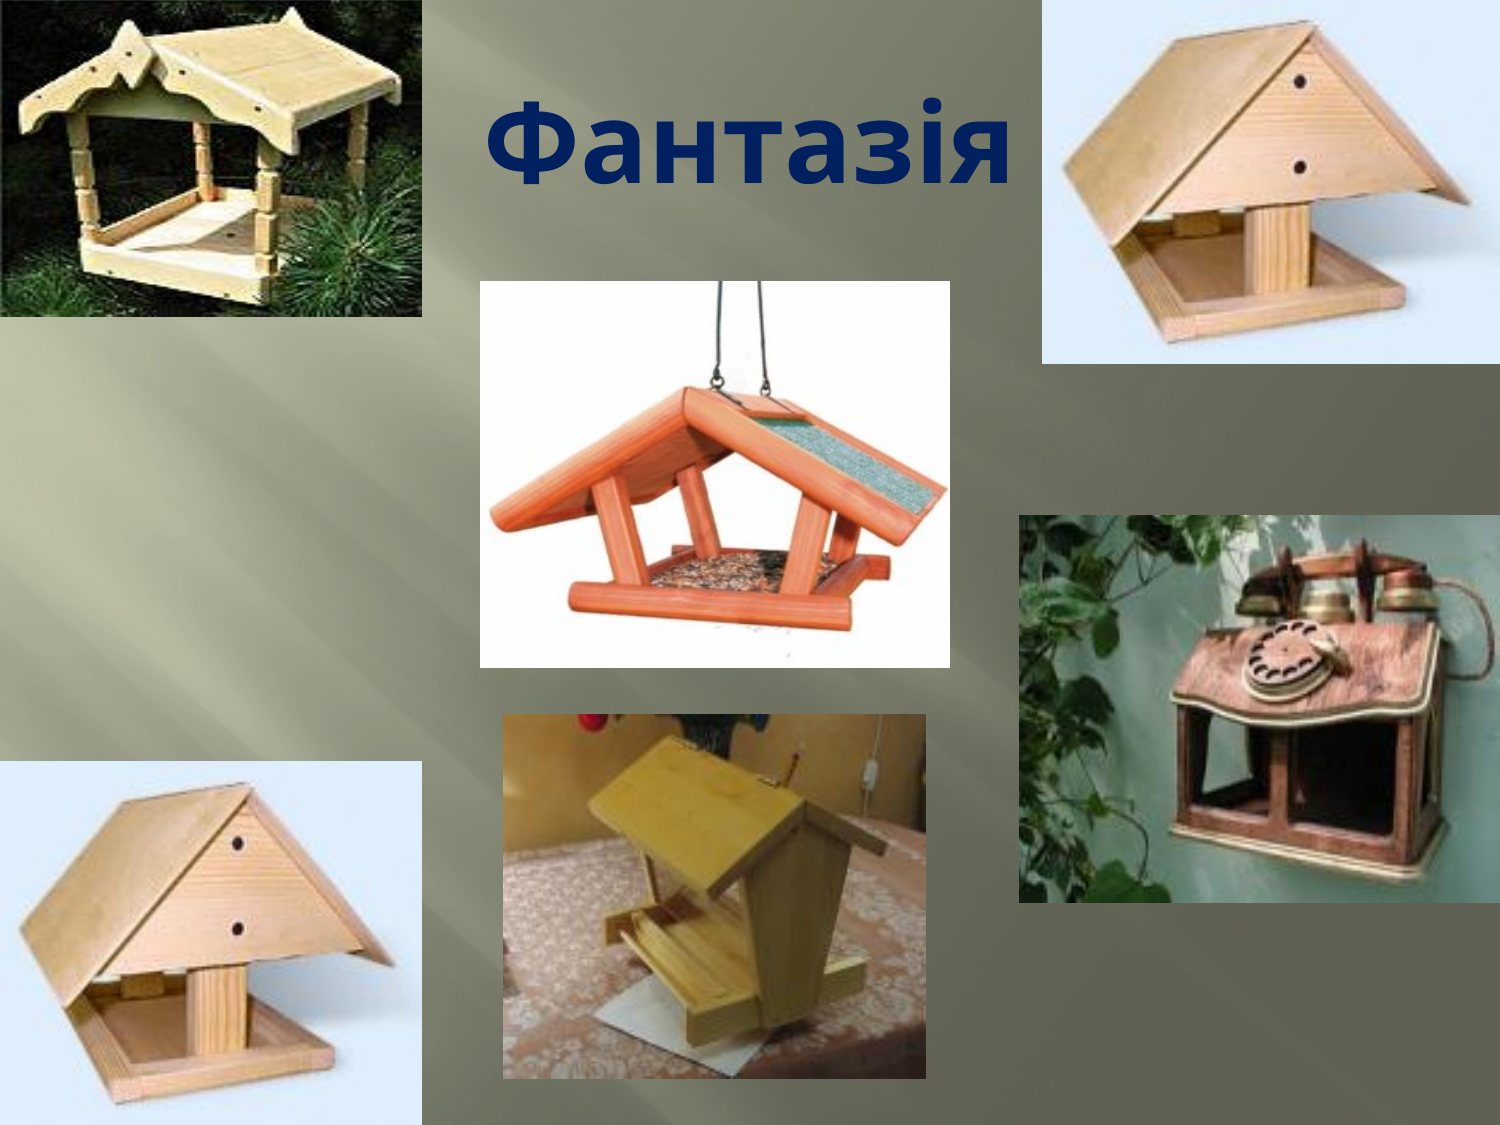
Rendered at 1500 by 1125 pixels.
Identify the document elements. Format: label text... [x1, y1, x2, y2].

picture [480, 280, 950, 669]
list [0, 0, 423, 317]
title Фантазія [465, 45, 1042, 233]
picture [1019, 515, 1500, 903]
picture [503, 714, 926, 1079]
picture [0, 761, 423, 1125]
picture [1042, 0, 1500, 364]
